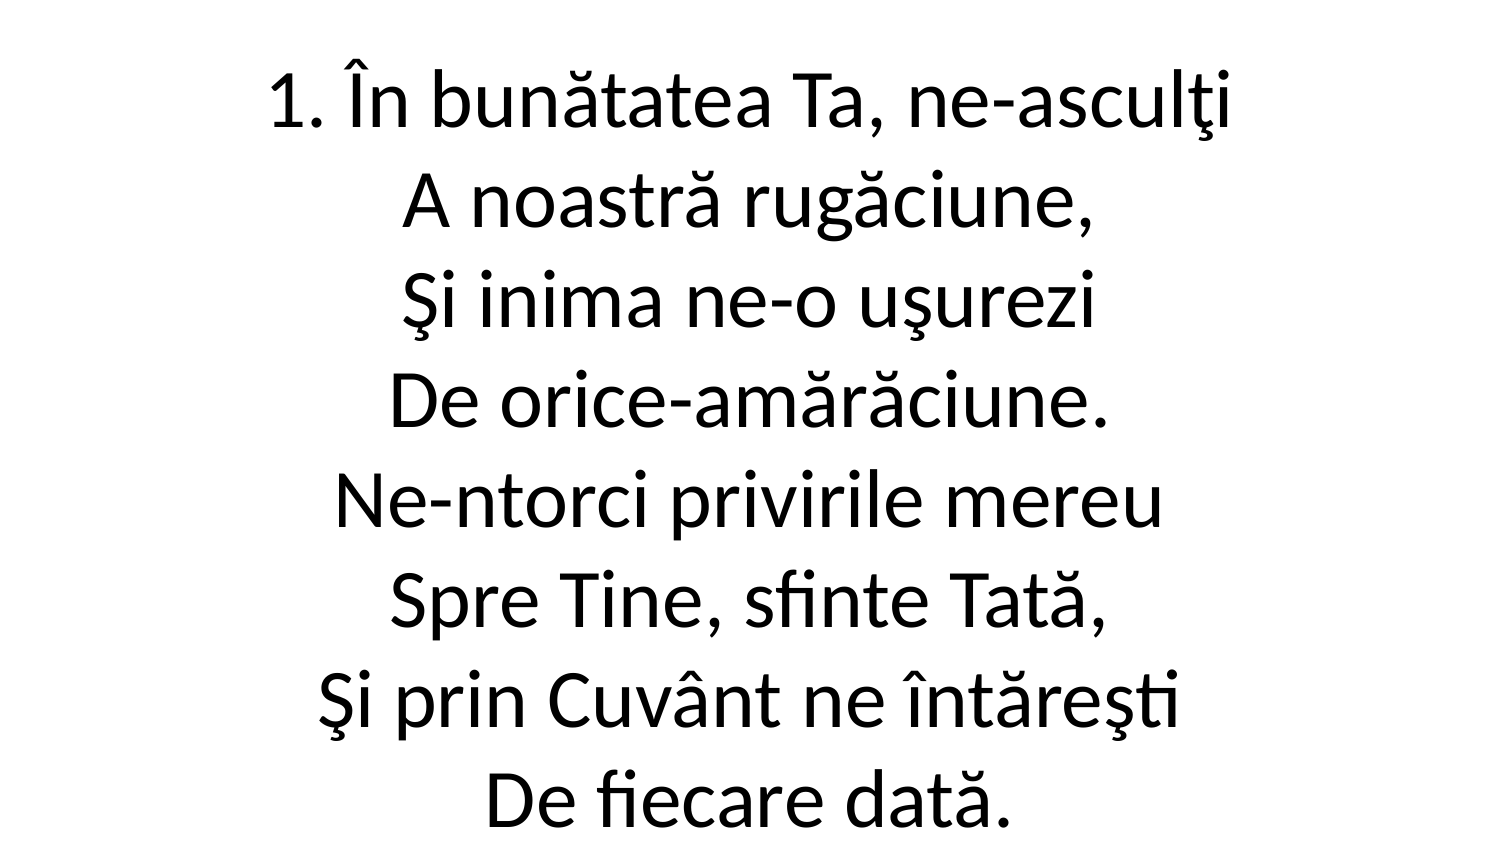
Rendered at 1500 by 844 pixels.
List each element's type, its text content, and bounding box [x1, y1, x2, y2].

text_box 1. În bunătatea Ta, ne-asculţi A noastră rugăciune, Şi inima ne-o uşurezi De orice-amărăciune. Ne-ntorci privirile mereu Spre Tine, sfinte Tată, Şi prin Cuvânt ne întăreşti De fiecare dată. [249, 0, 1251, 844]
